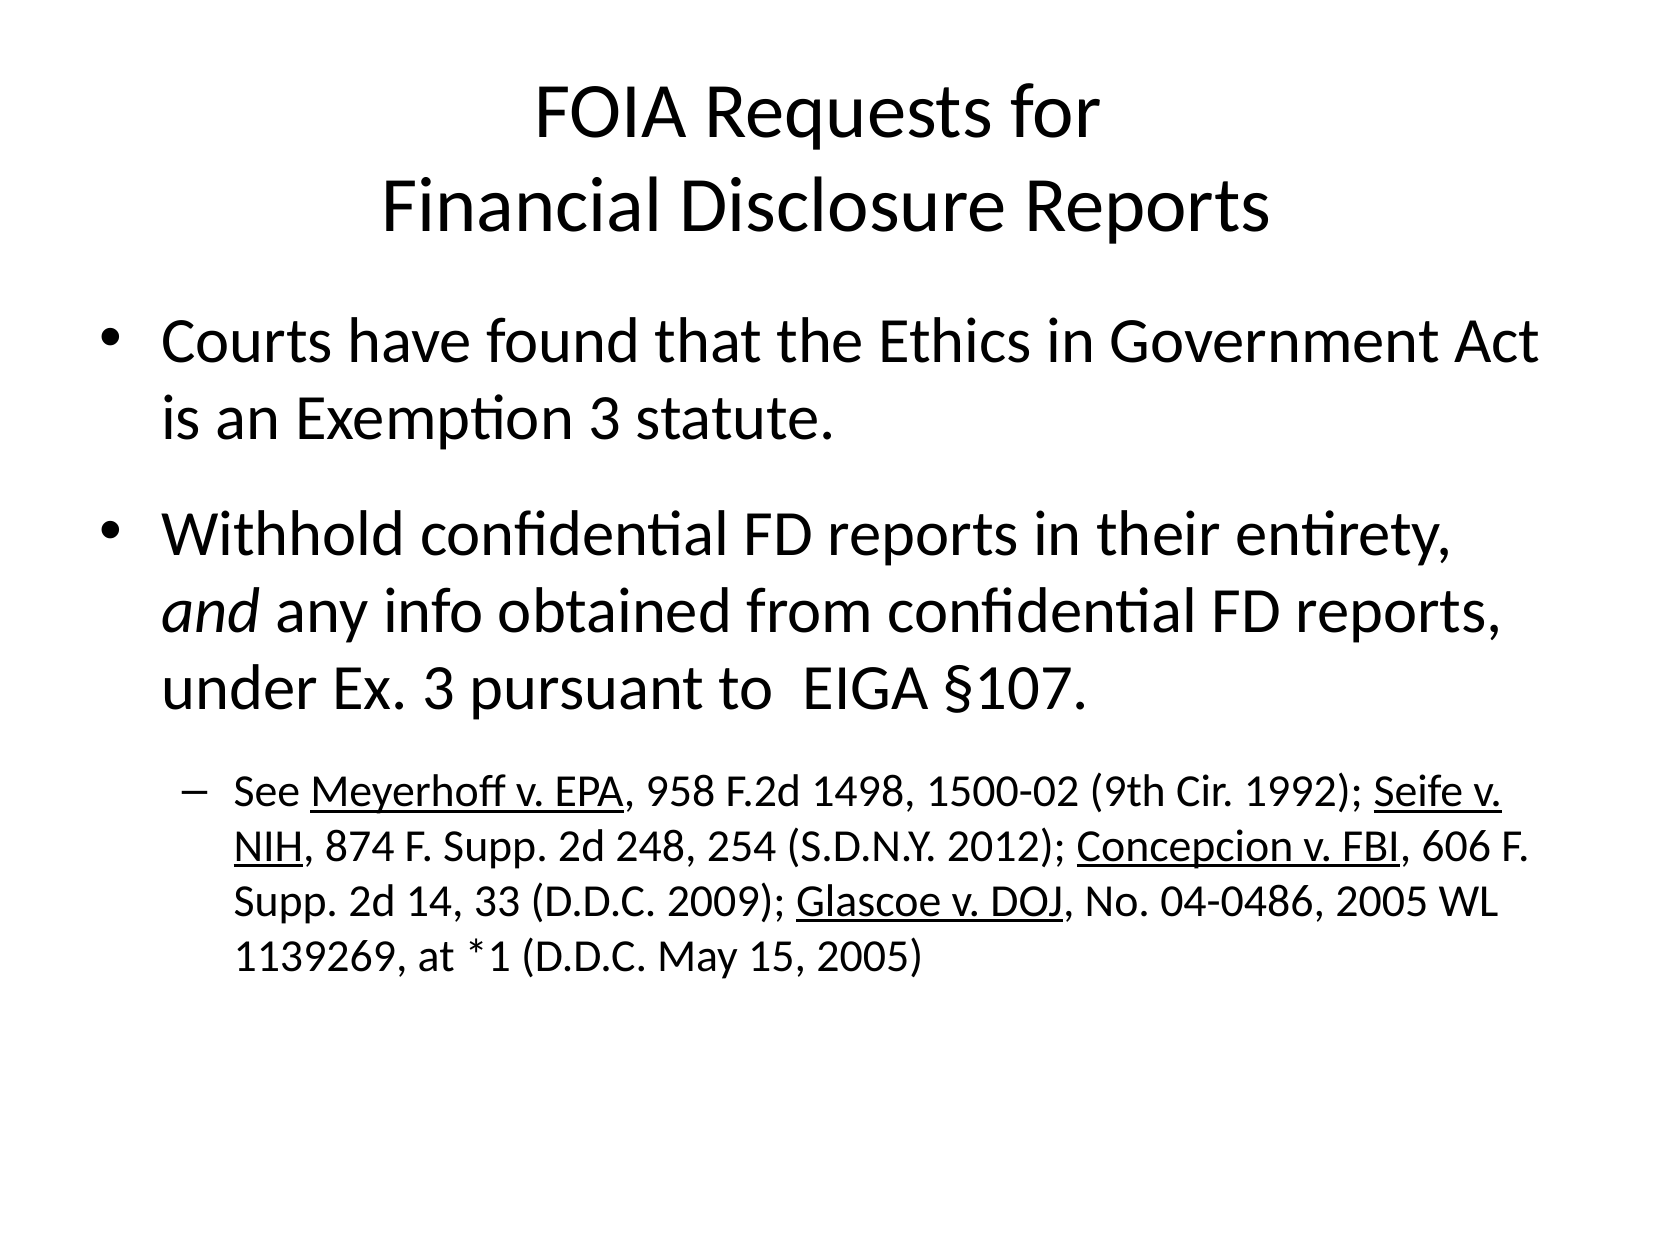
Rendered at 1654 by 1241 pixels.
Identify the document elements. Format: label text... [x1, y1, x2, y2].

title FOIA Requests for Financial Disclosure Reports [82, 49, 1571, 257]
list Courts have found that the Ethics in Government Act is an Exemption 3 statute. Withhold confidential FD reports in their entirety, and any info obtained from confidential FD reports, under Ex. 3 pursuant to EIGA §107. See Meyerhoff v. EPA, 958 F.2d 1498, 1500-02 (9th Cir. 1992); Seife v. NIH, 874 F. Supp. 2d 248, 254 (S.D.N.Y. 2012); Concepcion v. FBI, 606 F. Supp. 2d 14, 33 (D.D.C. 2009); Glascoe v. DOJ, No. 04-0486, 2005 WL 1139269, at *1 (D.D.C. May 15, 2005) [82, 289, 1571, 1108]
